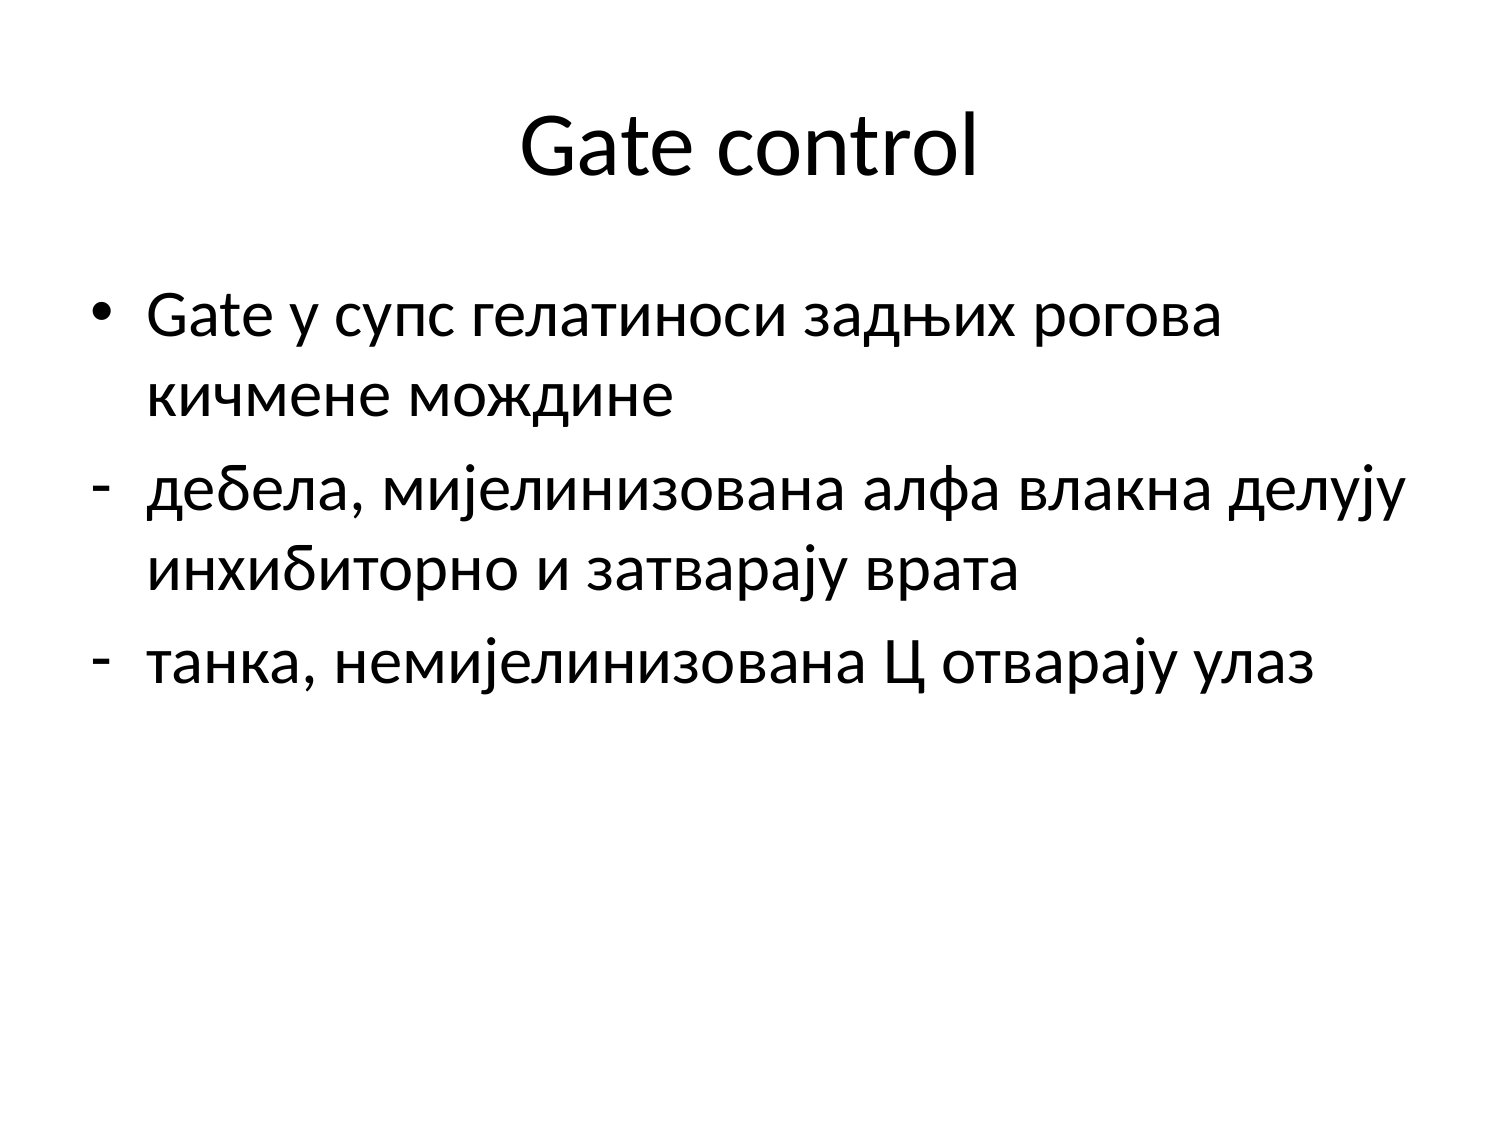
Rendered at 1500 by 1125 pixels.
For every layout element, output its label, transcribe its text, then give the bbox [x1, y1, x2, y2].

title Gate control [75, 45, 1425, 233]
list Gate у супс гелатиноси задњих рогова кичмене мождине дебела, мијелинизована алфа влакна делују инхибиторно и затварају врата танка, немијелинизована Ц отварају улаз [75, 262, 1425, 1005]
